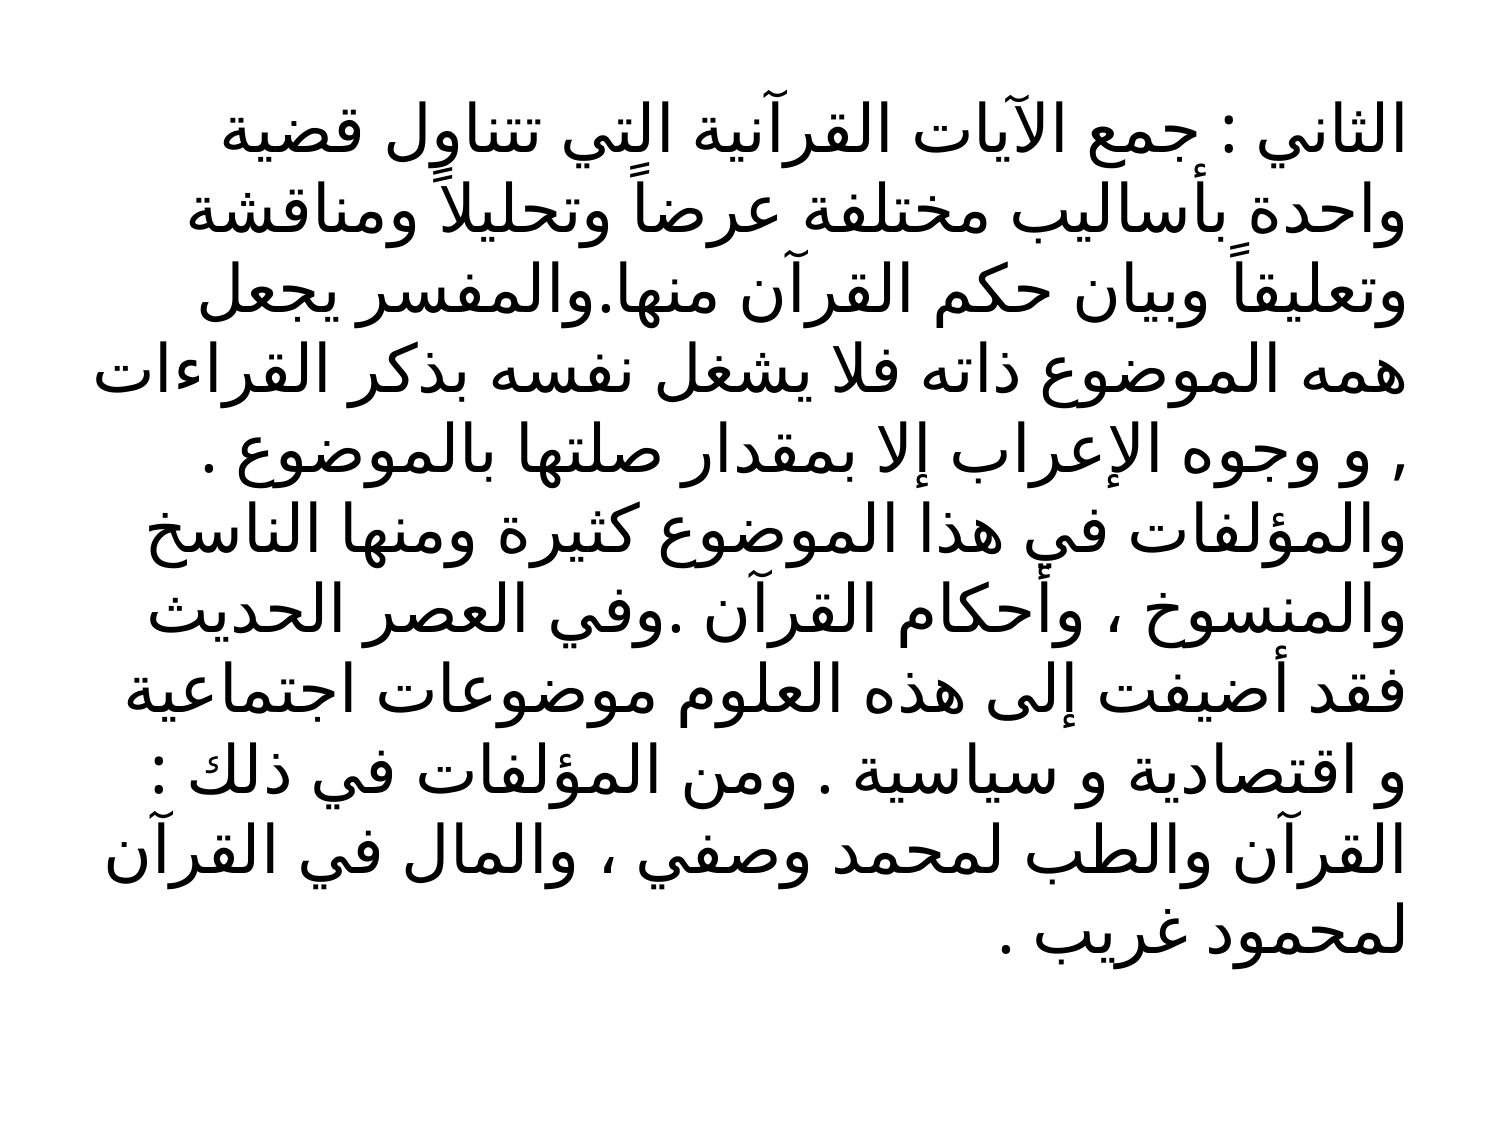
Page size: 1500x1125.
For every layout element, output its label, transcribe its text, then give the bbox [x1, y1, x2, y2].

list الثاني : جمع الآيات القرآنية التي تتناول قضية واحدة بأساليب مختلفة عرضاً وتحليلاً ومناقشة وتعليقاً وبيان حكم القرآن منها.والمفسر يجعل همه الموضوع ذاته فلا يشغل نفسه بذكر القراءات , و وجوه الإعراب إلا بمقدار صلتها بالموضوع . والمؤلفات في هذا الموضوع كثيرة ومنها الناسخ والمنسوخ ، وأحكام القرآن .وفي العصر الحديث فقد أضيفت إلى هذه العلوم موضوعات اجتماعية و اقتصادية و سياسية . ومن المؤلفات في ذلك : القرآن والطب لمحمد وصفي ، والمال في القرآن لمحمود غريب . [75, 78, 1425, 1005]
